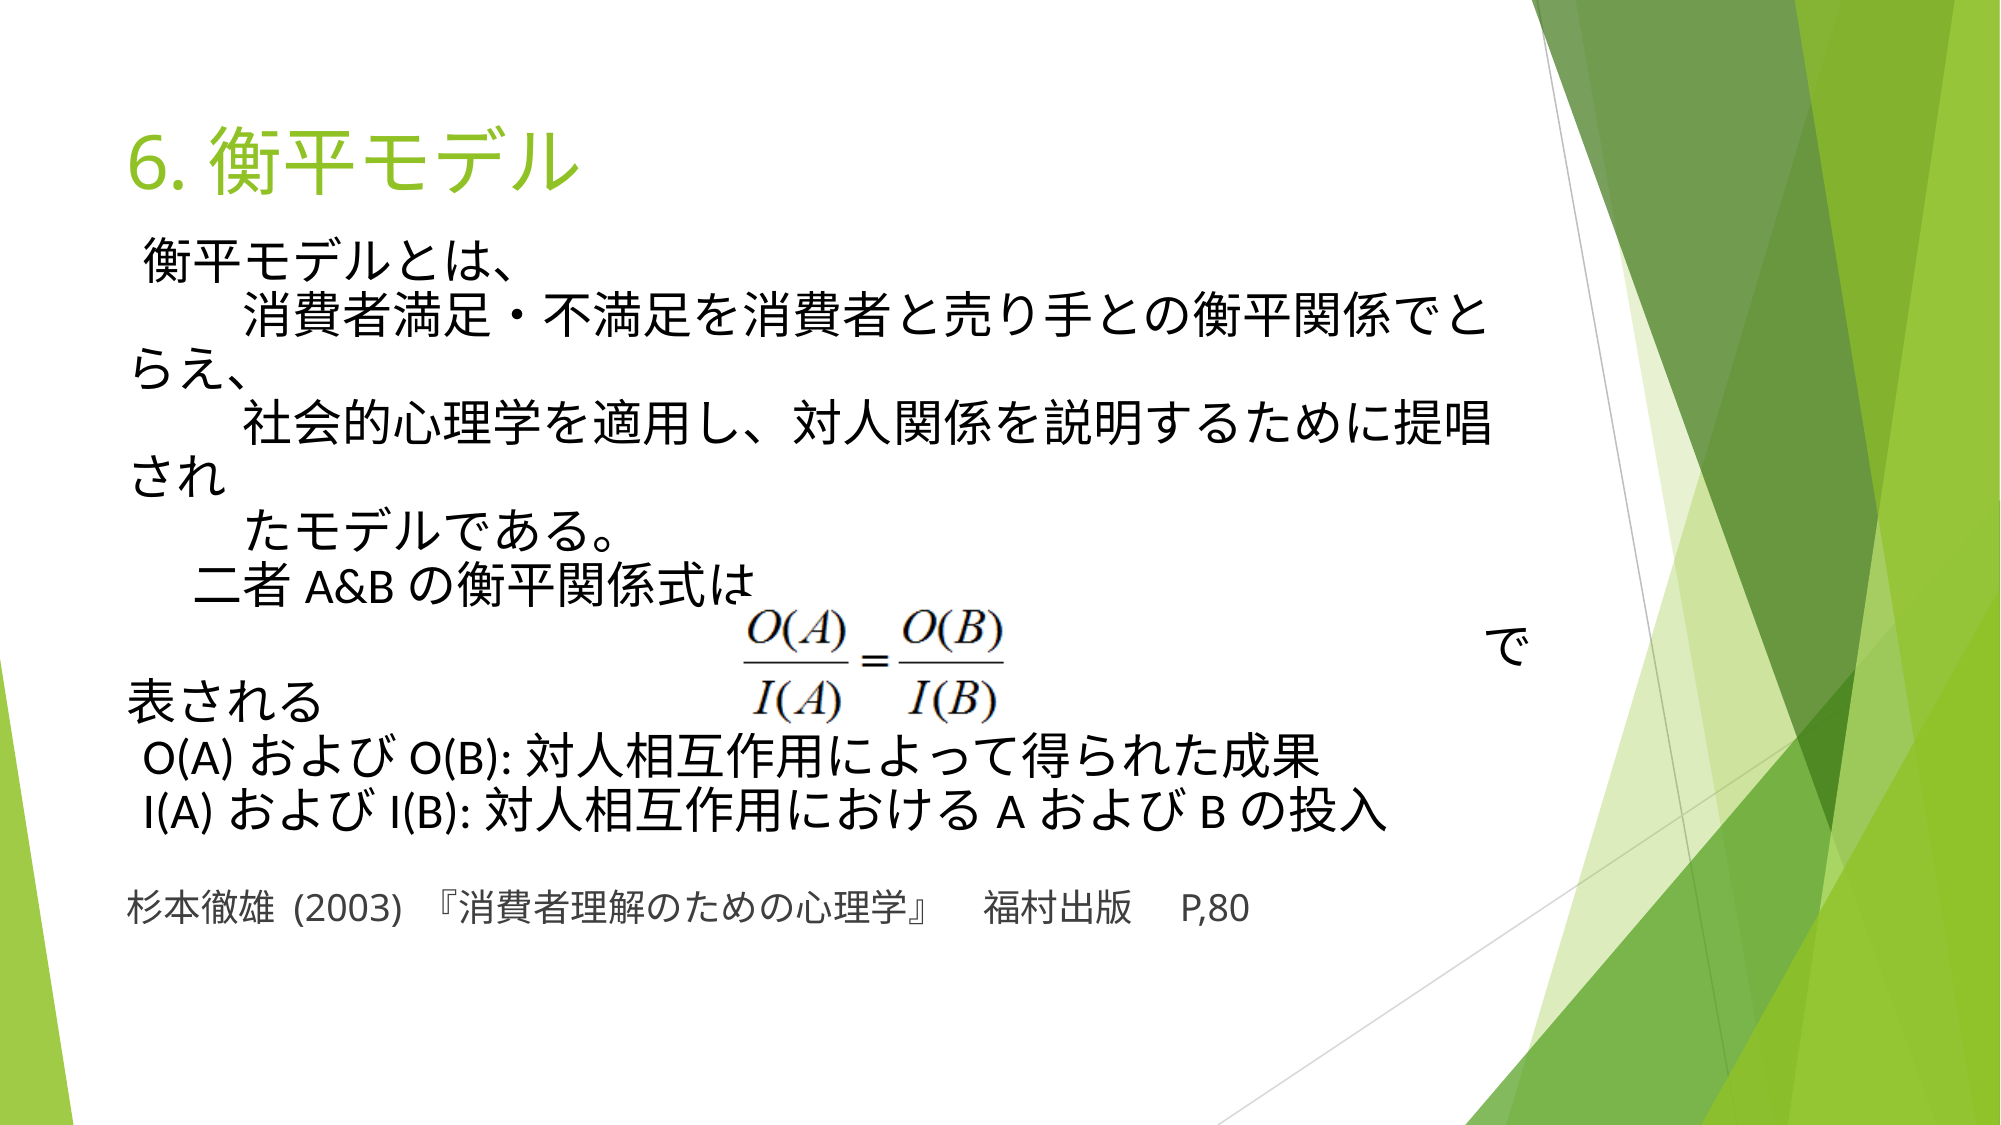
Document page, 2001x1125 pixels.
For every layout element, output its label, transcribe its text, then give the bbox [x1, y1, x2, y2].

list 衡平モデルとは、 消費者満足・不満足を消費者と売り手との衡平関係でとらえ、 社会的心理学を適用し、対人関係を説明するために提唱され たモデルである。 二者A&Bの衡平関係式は で表される O(A)およびO(B):対人相互作用によって得られた成果 I(A)およびI(B):対人相互作用におけるAおよびBの投入 杉本徹雄 (2003) 『消費者理解のための心理学』 福村出版 P,80 [111, 221, 1552, 1098]
title 6.衡平モデル [111, 99, 1522, 221]
picture [736, 596, 1026, 733]
